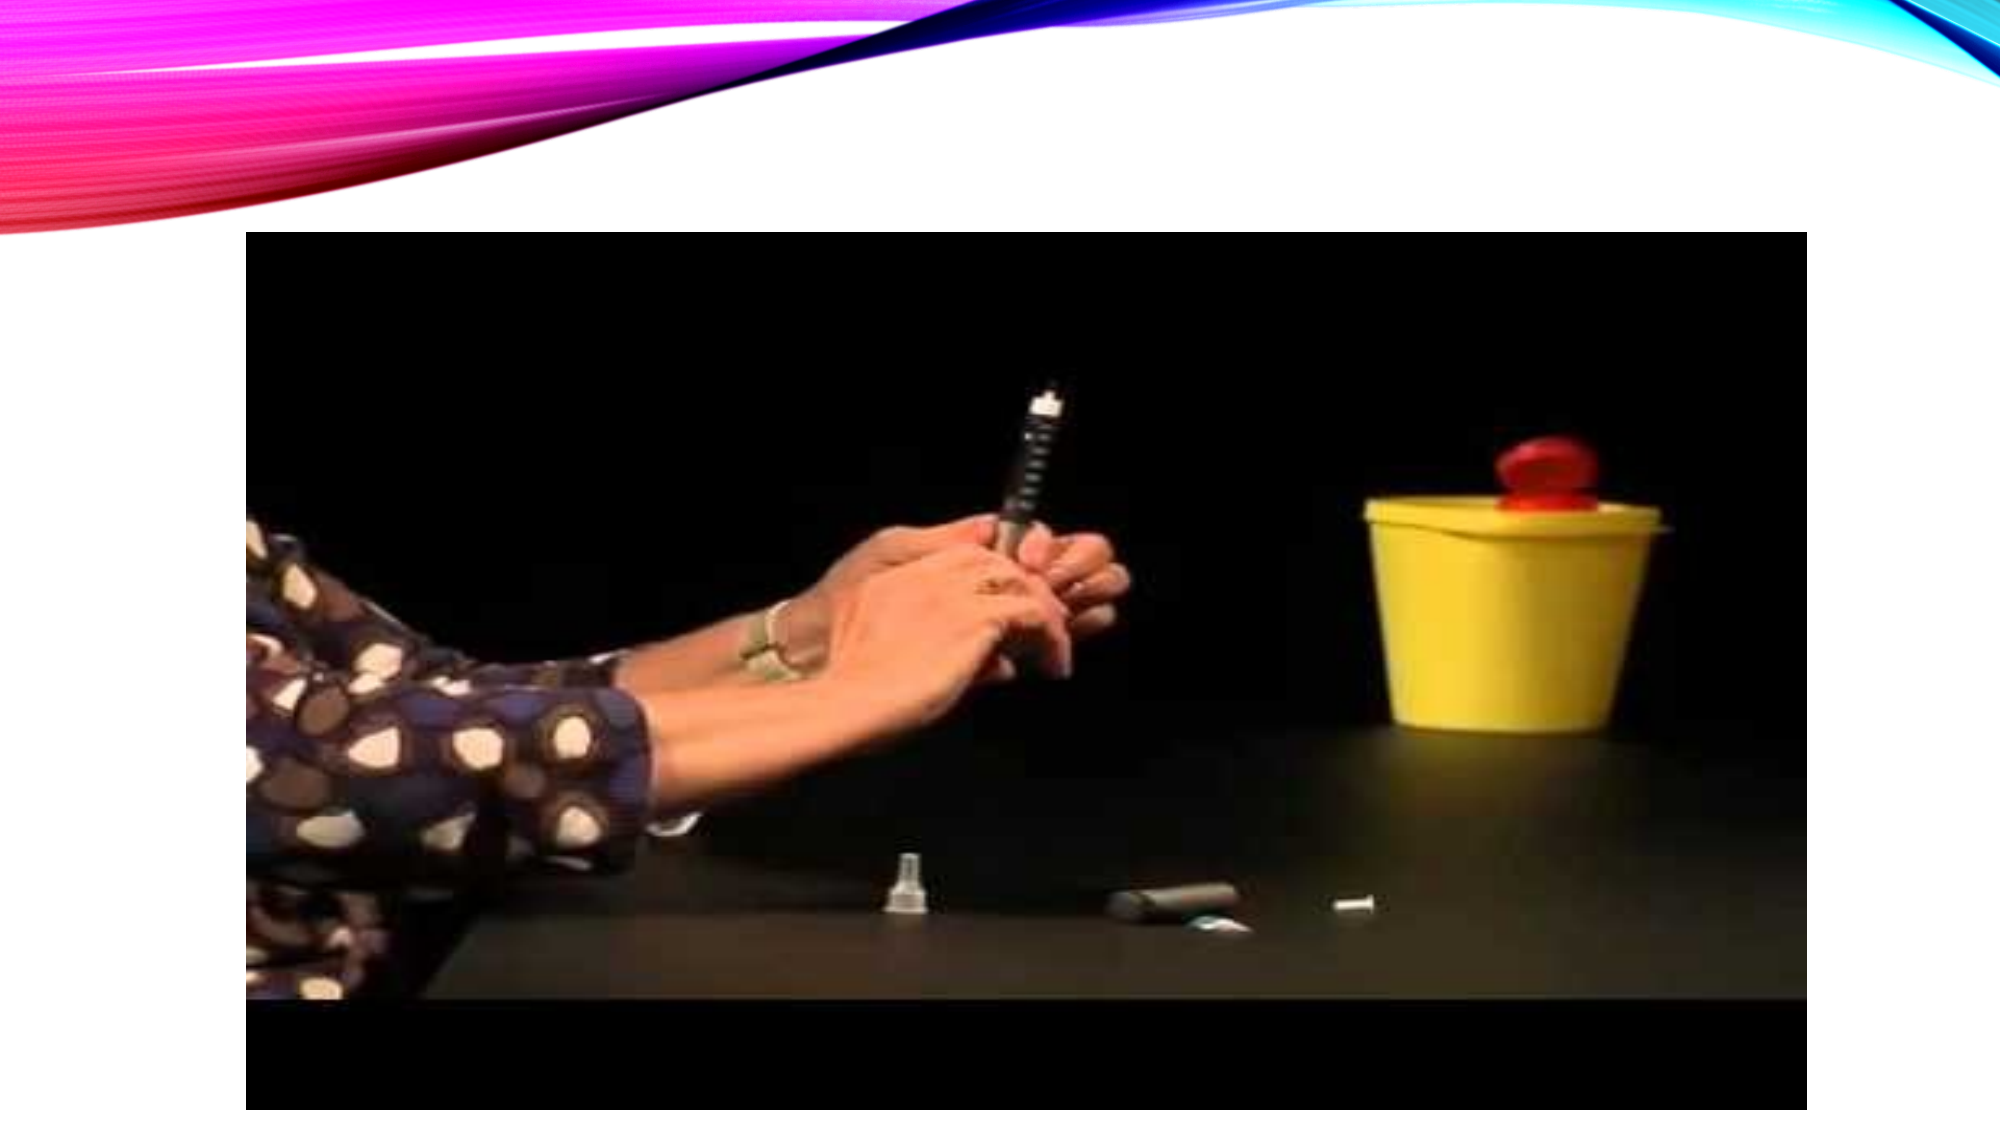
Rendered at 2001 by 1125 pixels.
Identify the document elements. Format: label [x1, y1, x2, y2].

picture [0, 0, 2000, 237]
list [245, 231, 1808, 1111]
picture [1910, 0, 2000, 45]
picture [1890, 0, 2000, 75]
